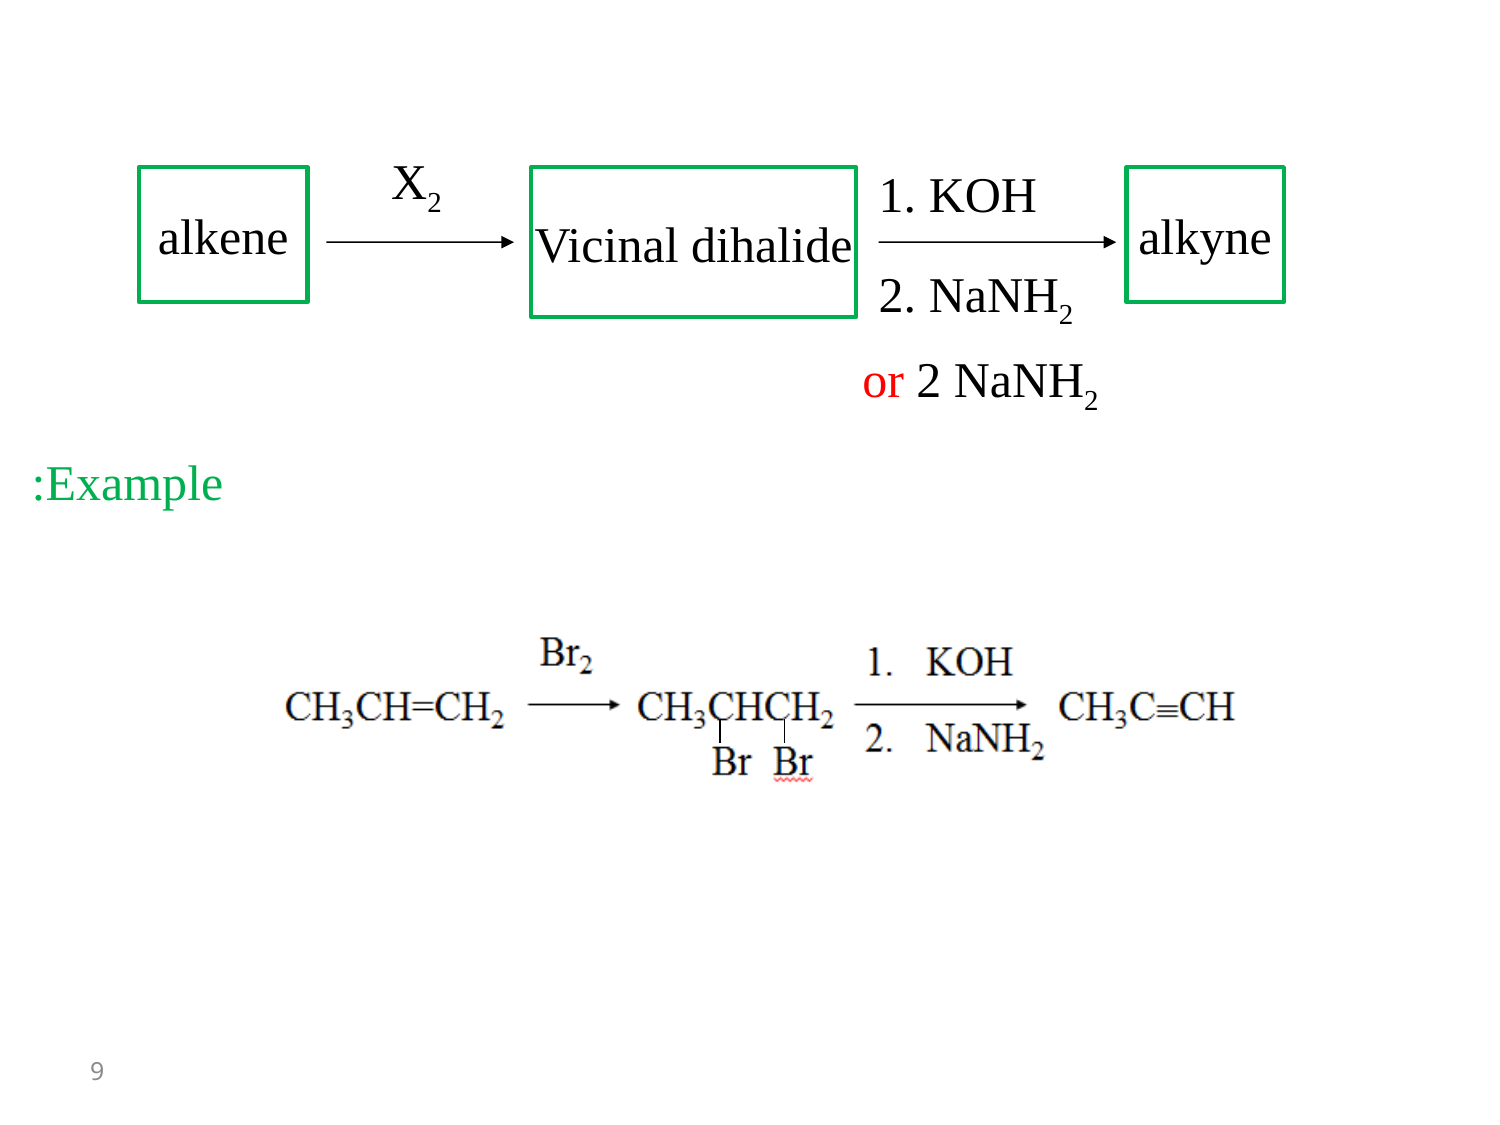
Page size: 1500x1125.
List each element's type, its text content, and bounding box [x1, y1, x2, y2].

slide_number 9 [75, 1042, 425, 1103]
text_box Example: [16, 442, 239, 518]
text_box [138, 141, 1285, 330]
text_box or 2 NaNH2 [847, 340, 1161, 424]
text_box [229, 589, 1288, 826]
